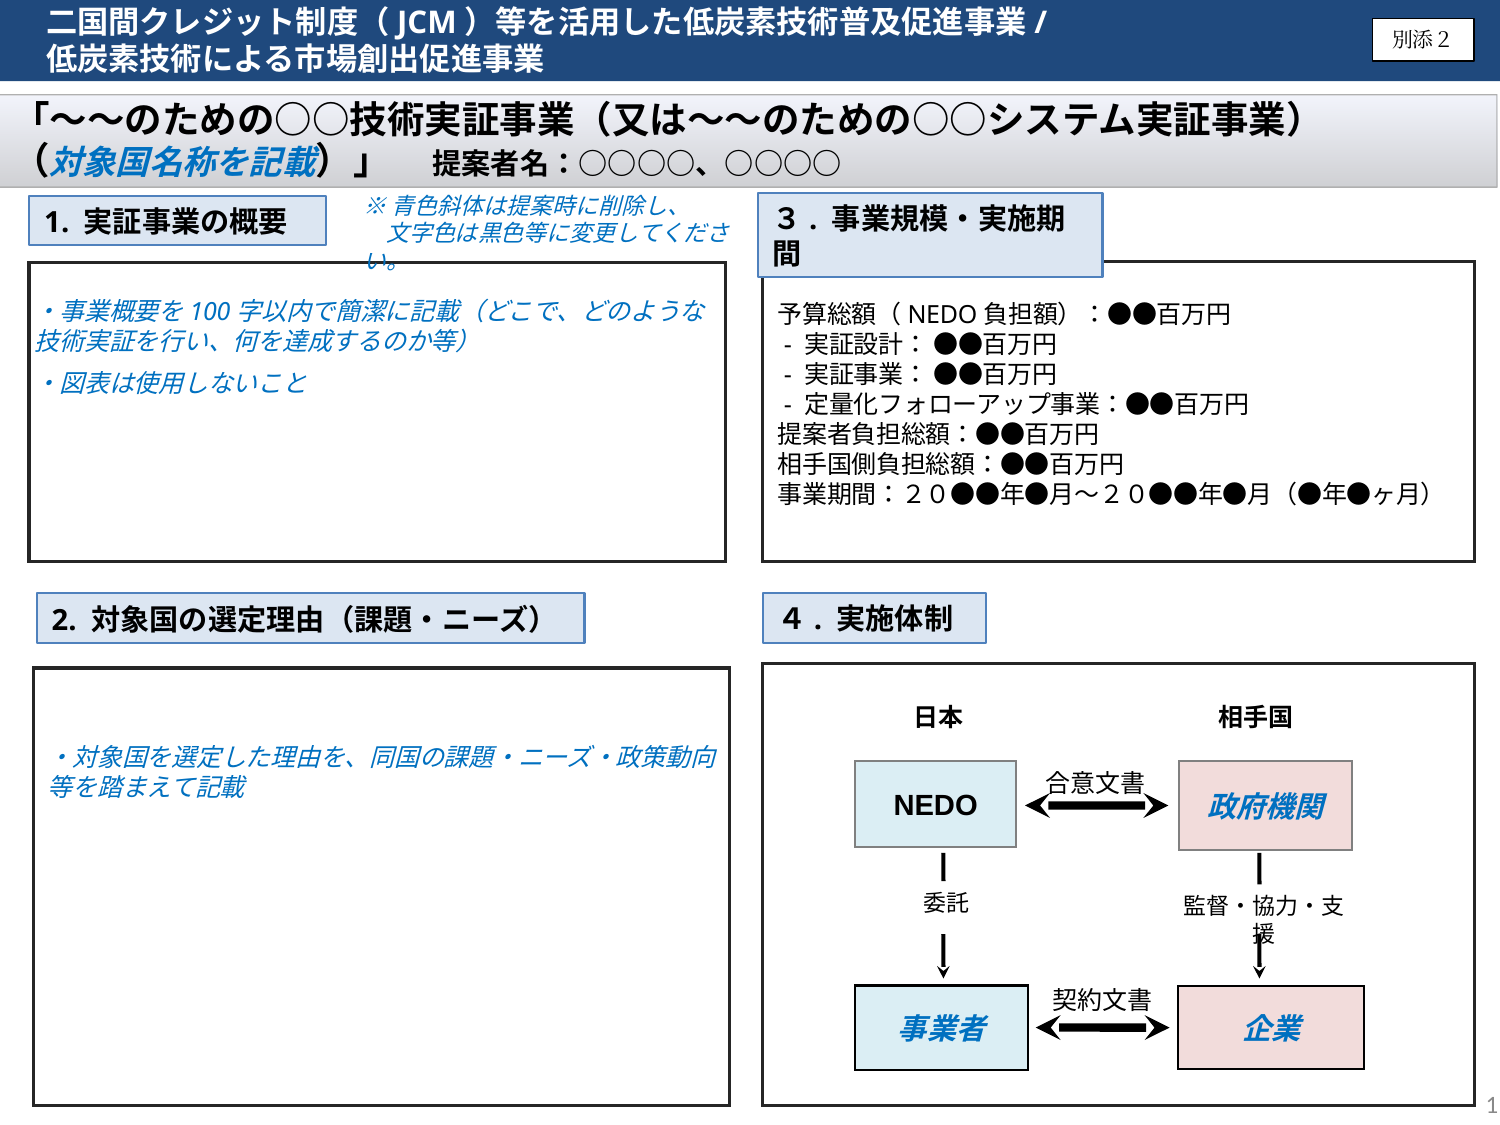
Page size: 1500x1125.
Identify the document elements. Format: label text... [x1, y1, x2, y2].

text_box ・事業概要を100字以内で簡潔に記載（どこで、どのような技術実証を行い、何を達成するのか等） ・図表は使用しないこと [28, 262, 726, 562]
text_box 1. 実証事業の概要 [29, 195, 327, 246]
text_box 2. 対象国の選定理由（課題・ニーズ） [36, 593, 585, 644]
text_box 相手国 [1168, 693, 1344, 739]
text_box 1 [1163, 1073, 1500, 1125]
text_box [854, 760, 1365, 1071]
text_box 日本 [861, 693, 1017, 739]
text_box 予算総額（NEDO負担額）：●●百万円 - 実証設計： ●●百万円 - 実証事業： ●●百万円 - 定量化フォローアップ事業：●●百万円 提案者負担総額：●●百万円 相手国側負担総額：●●百万円 事業期間：２０●●年●月～２０●●年●月（●年●ヶ月） [762, 261, 1475, 562]
text_box ※青色斜体は提案時に削除し、 文字色は黒色等に変更してください。 [348, 183, 750, 282]
text_box 二国間クレジット制度（JCM）等を活用した低炭素技術普及促進事業/ 低炭素技術による市場創出促進事業 [0, 0, 1500, 82]
text_box [762, 663, 1475, 1106]
text_box ４. 実施体制 [762, 592, 987, 643]
text_box ・対象国を選定した理由を、同国の課題・ニーズ・政策動向等を踏まえて記載 [33, 667, 730, 1106]
text_box ３. 事業規模・実施期間 [758, 192, 1103, 278]
text_box 「～～のための○○技術実証事業（又は～～のための○○システム実証事業） （対象国名称を記載）」 提案者名：○○○○、○○○○ [0, 94, 1498, 188]
text_box 別添２ [1371, 16, 1476, 63]
